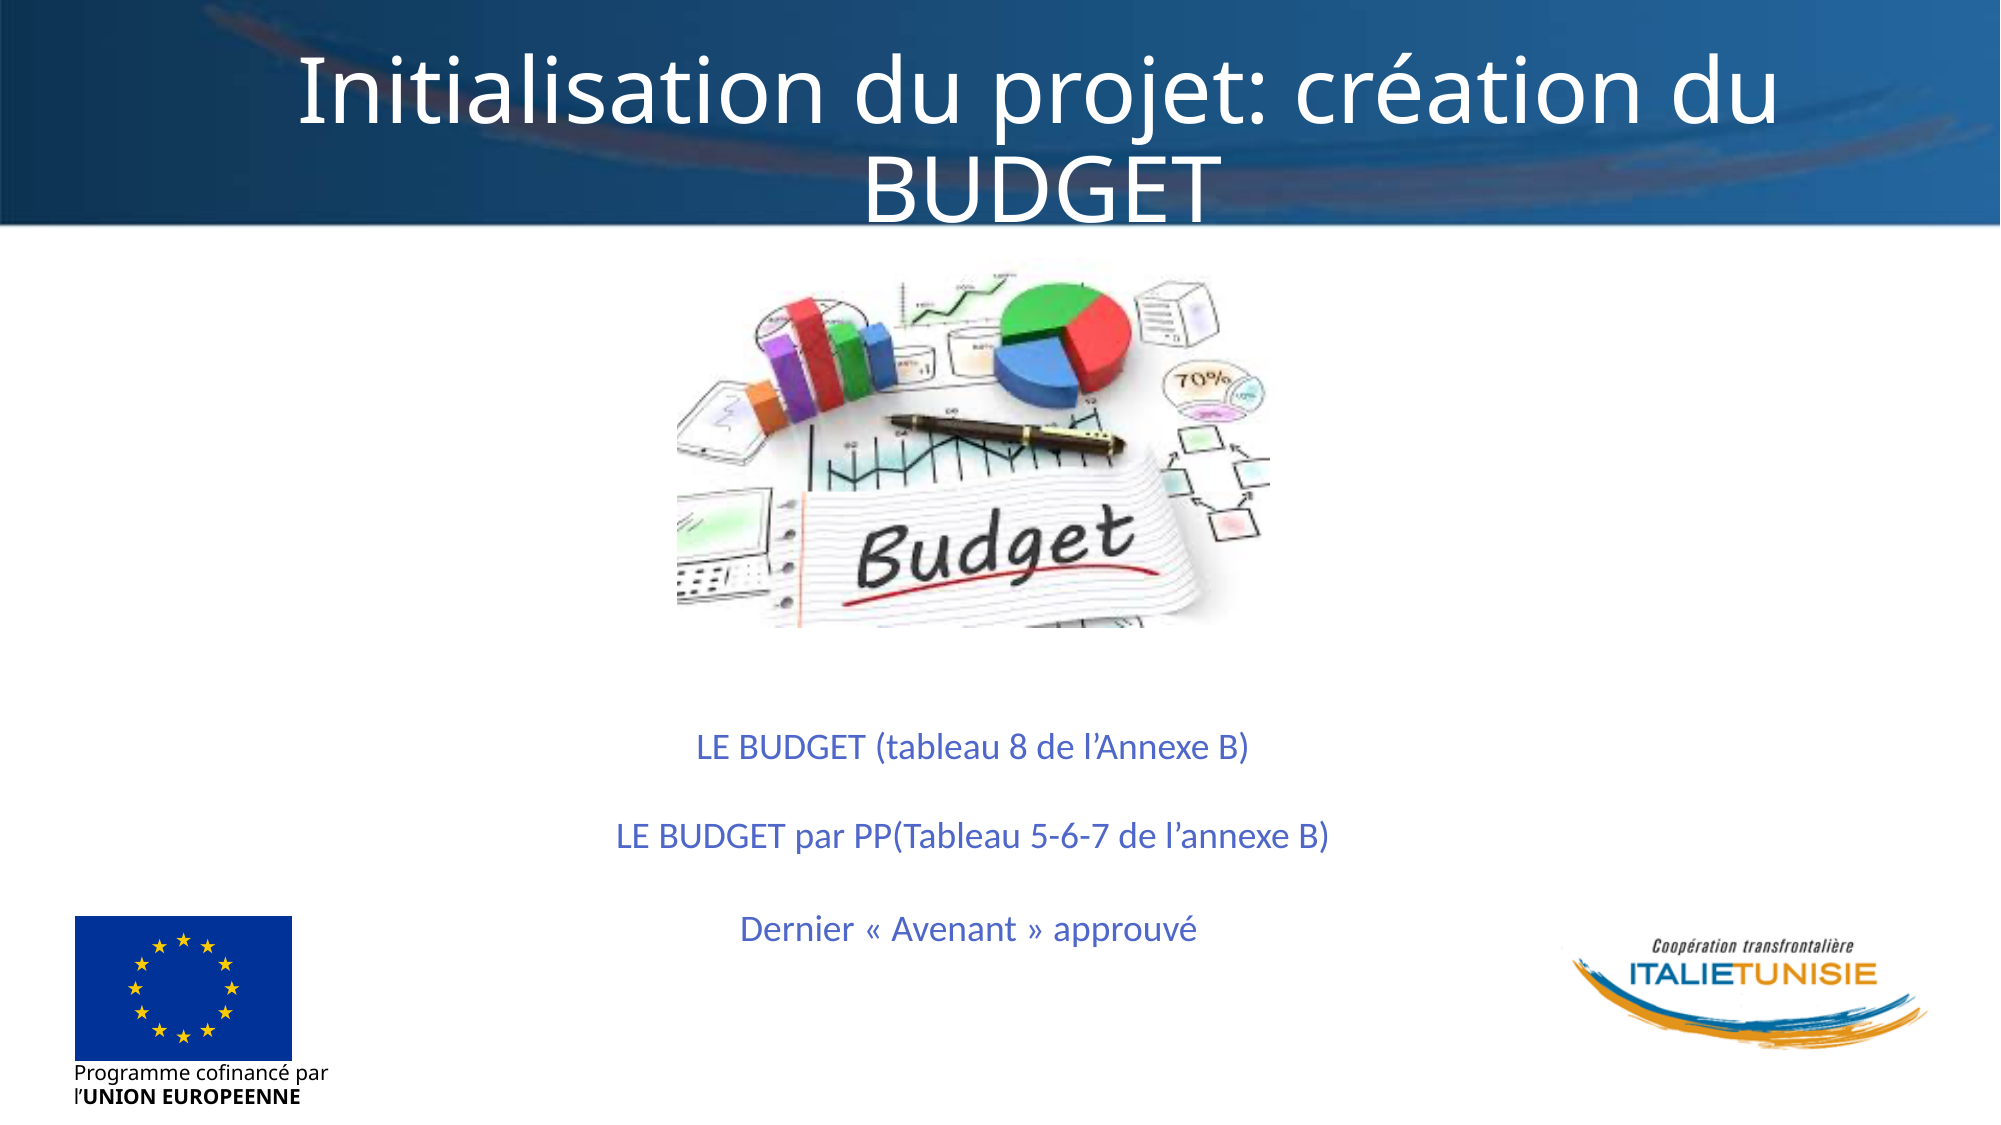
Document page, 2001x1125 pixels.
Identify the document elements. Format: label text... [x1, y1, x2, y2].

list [677, 258, 1270, 628]
text_box Dernier « Avenant » approuvé [725, 896, 1222, 956]
picture [1559, 894, 1942, 1085]
picture [0, 0, 2000, 229]
text_box LE BUDGET par PP(Tableau 5-6-7 de l’annexe B) [601, 804, 1346, 864]
picture [75, 916, 292, 1061]
text_box LE BUDGET (tableau 8 de l’Annexe B) [681, 715, 1266, 775]
title Initialisation du projet: création du BUDGET Admin [137, 36, 1945, 225]
